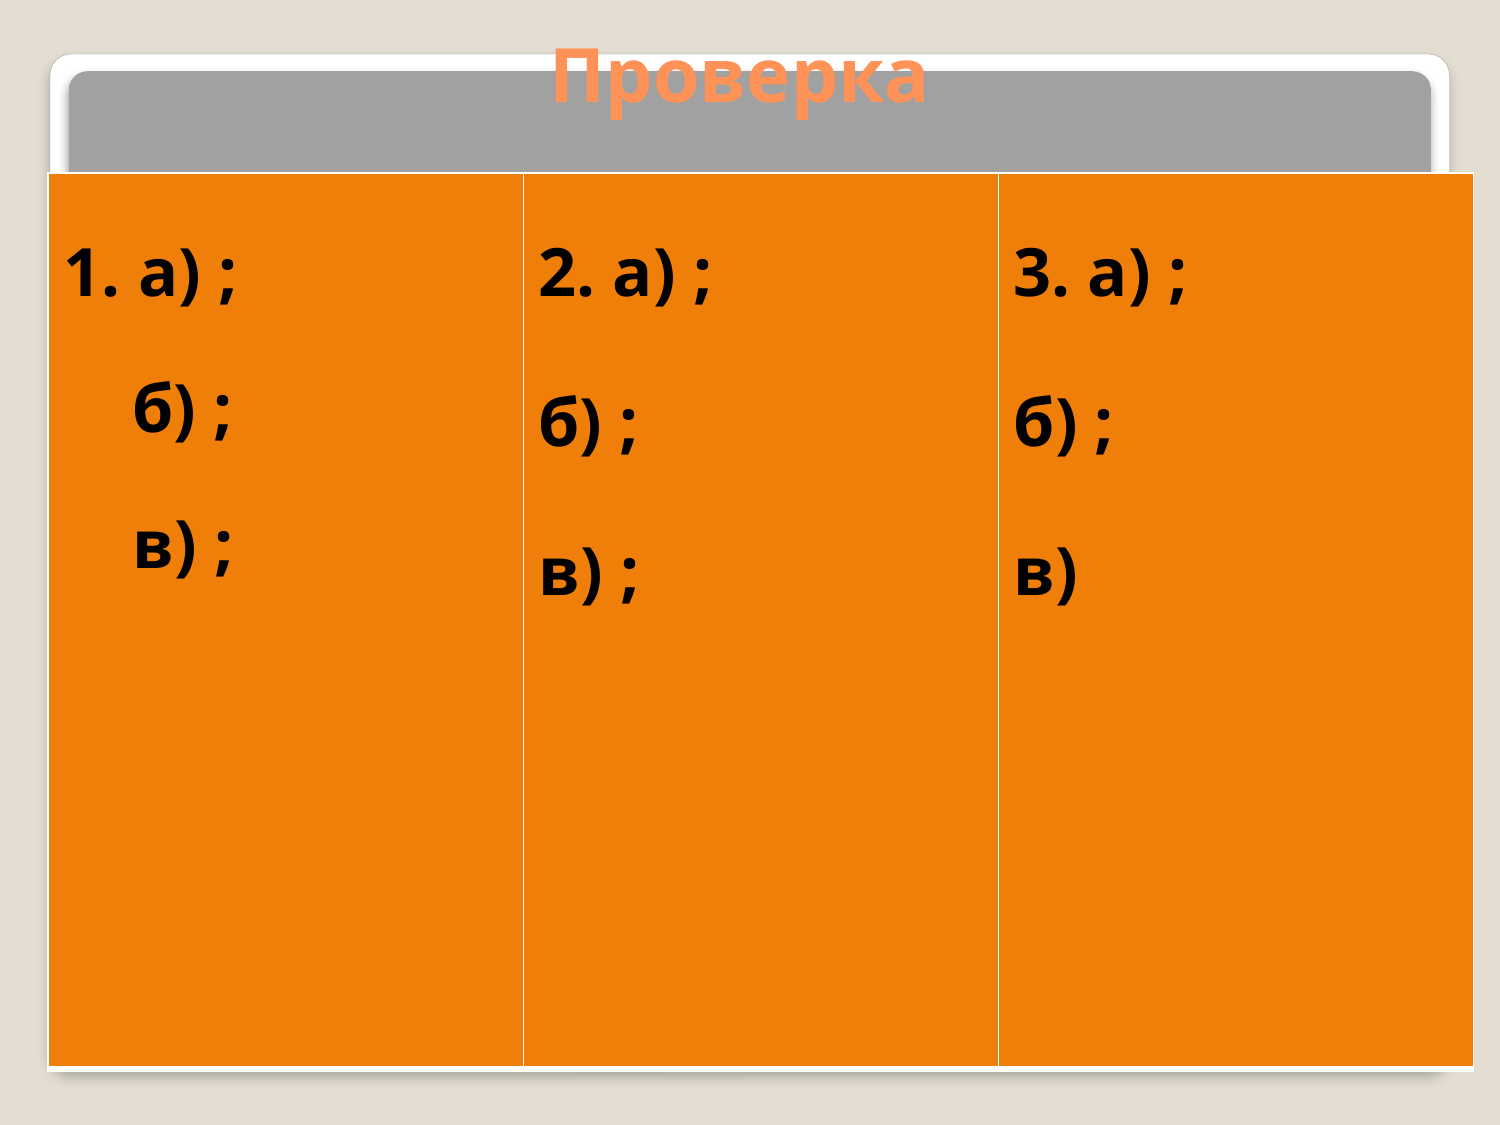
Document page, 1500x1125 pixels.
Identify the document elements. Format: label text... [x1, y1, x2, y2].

title Проверка [0, 0, 1500, 126]
